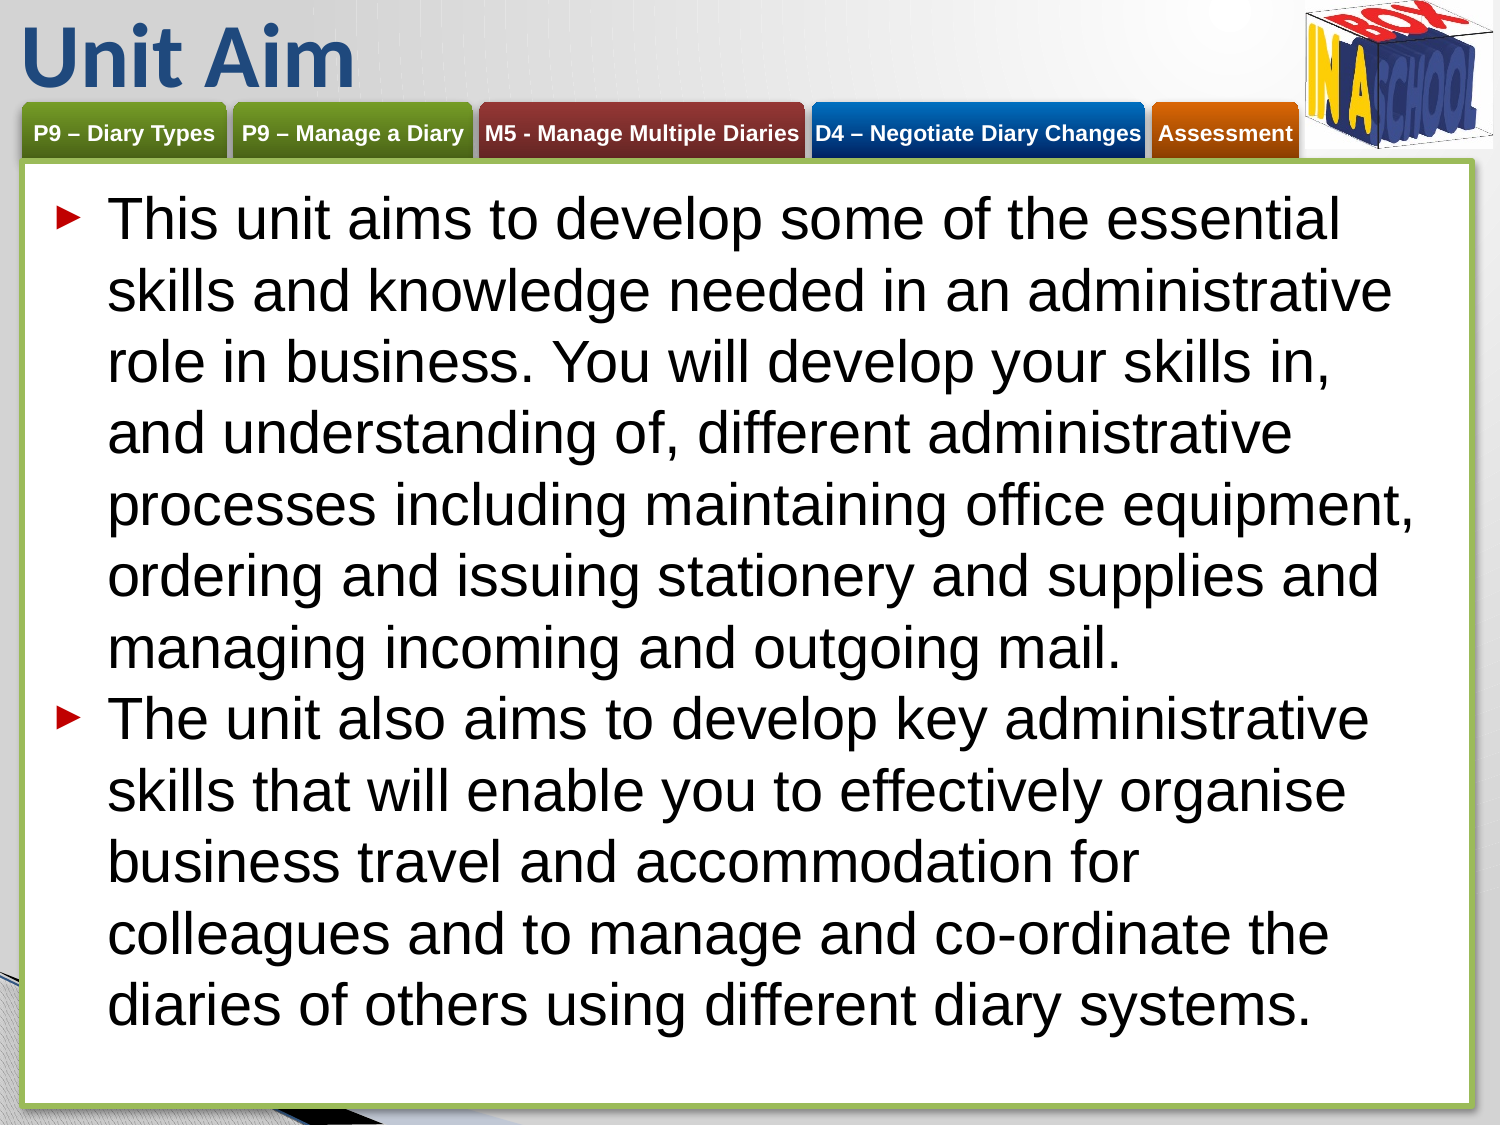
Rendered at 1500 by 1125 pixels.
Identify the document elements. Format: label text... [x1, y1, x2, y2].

picture [1305, 0, 1494, 149]
picture [281, 1114, 303, 1125]
text_box This unit aims to develop some of the essential skills and knowledge needed in an administrative role in business. You will develop your skills in, and understanding of, different administrative processes including maintaining office equipment, ordering and issuing stationery and supplies and managing incoming and outgoing mail. The unit also aims to develop key administrative skills that will enable you to effectively organise business travel and accommodation for colleagues and to manage and co-ordinate the diaries of others using different diary systems. [34, 172, 1454, 1045]
title Unit Aim [5, 0, 1270, 102]
